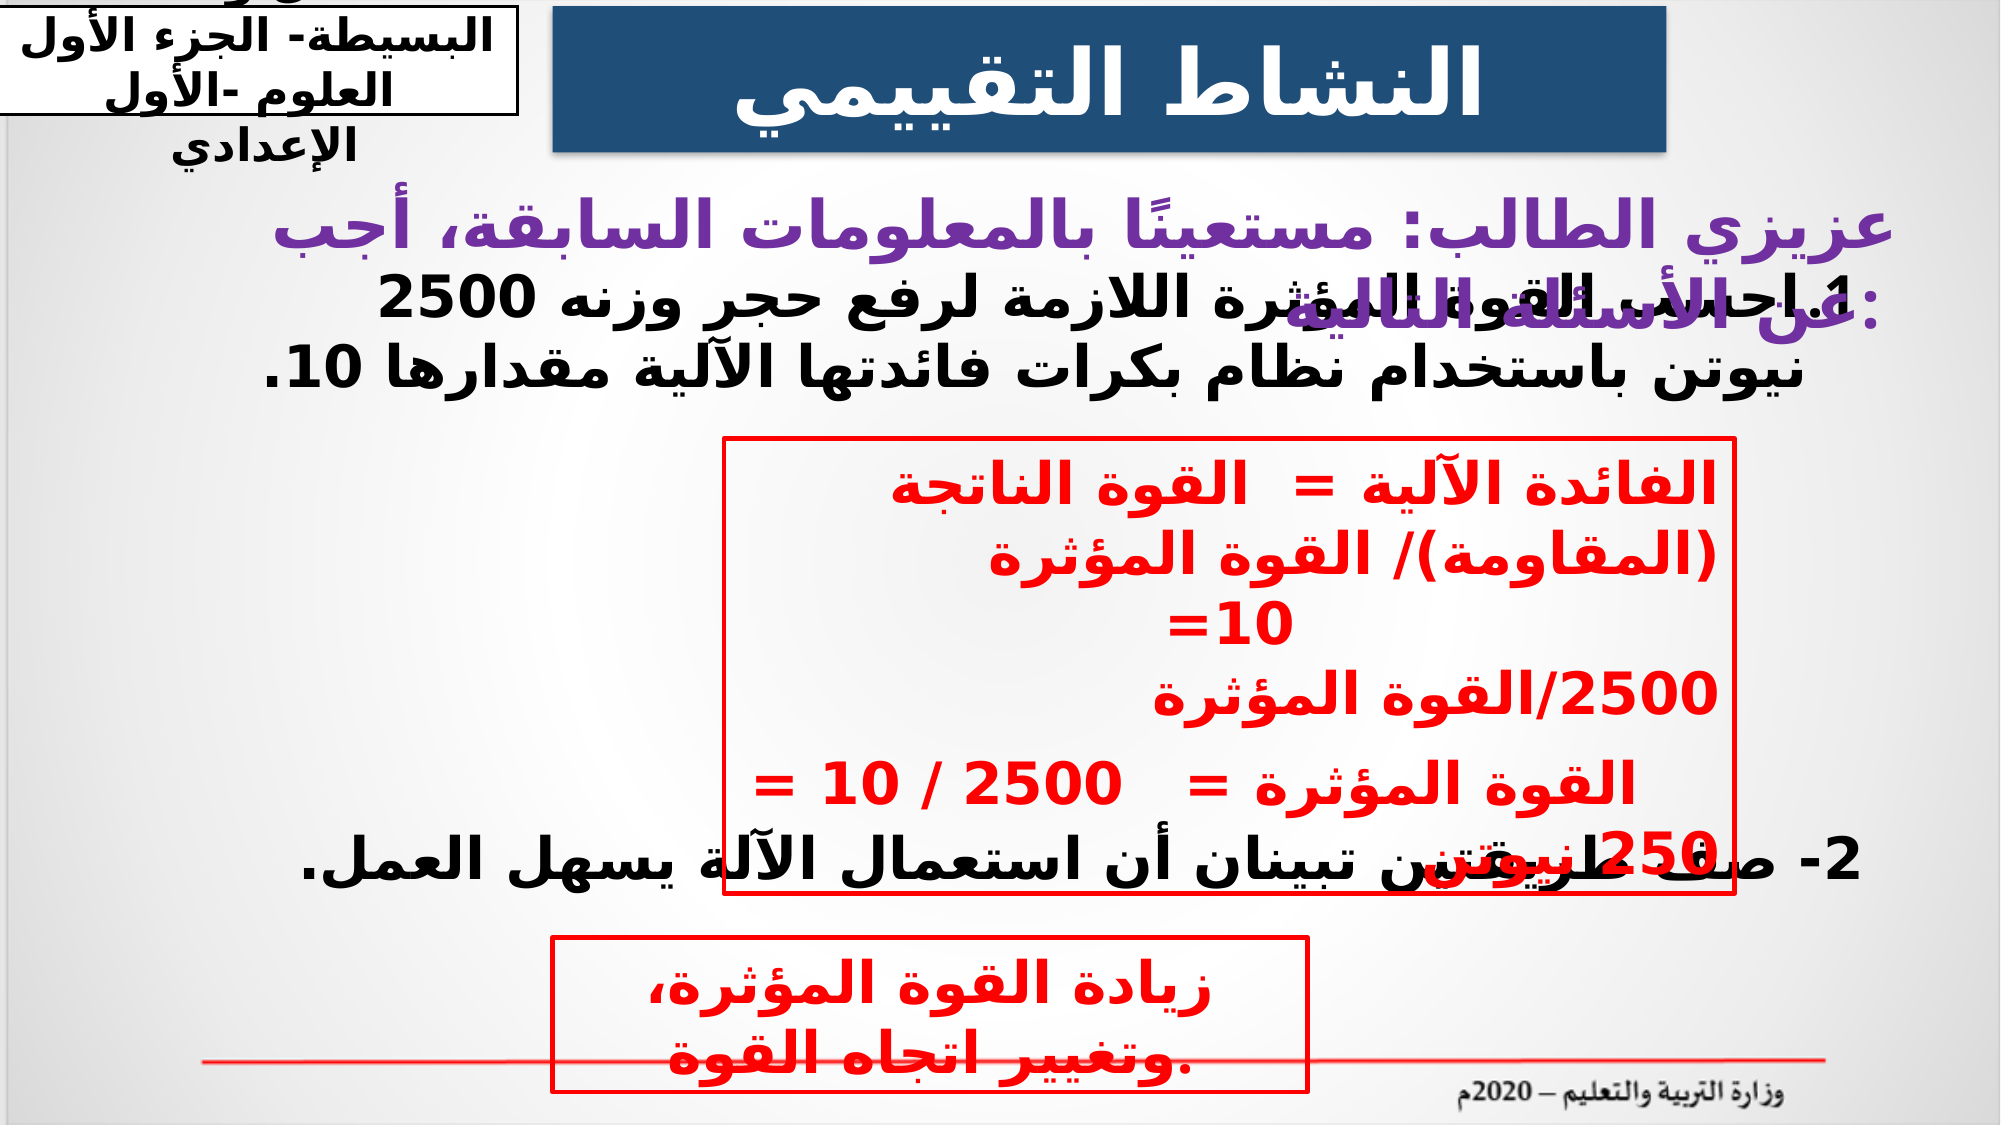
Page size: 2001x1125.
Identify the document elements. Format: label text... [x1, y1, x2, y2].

text_box عزيزي الطالب: مستعينًا بالمعلومات السابقة، أجب عن الأسئلة التالية: [168, 174, 1913, 350]
picture [0, 0, 2001, 1125]
text_box الشغل والآلات البسيطة- الجزء الأول العلوم -الأول الإعدادي [0, 5, 519, 116]
text_box النشاط التقييمي [551, 5, 1667, 153]
text_box زيادة القوة المؤثرة، وتغيير اتجاه القوة. [552, 937, 1308, 1093]
text_box الفائدة الآلية = القوة الناتجة (المقاومة)/ القوة المؤثرة 10= 2500/القوة المؤثرة القوة المؤثرة = 2500 / 10 = 250 نيوتن [723, 438, 1735, 894]
text_box احسب القوة المؤثرة اللازمة لرفع حجر وزنه 2500 نيوتن باستخدام نظام بكرات فائدتها الآلية مقدارها 10. 2- صف طريقتين تبينان أن استعمال الآلة يسهل العمل. [209, 350, 1879, 899]
